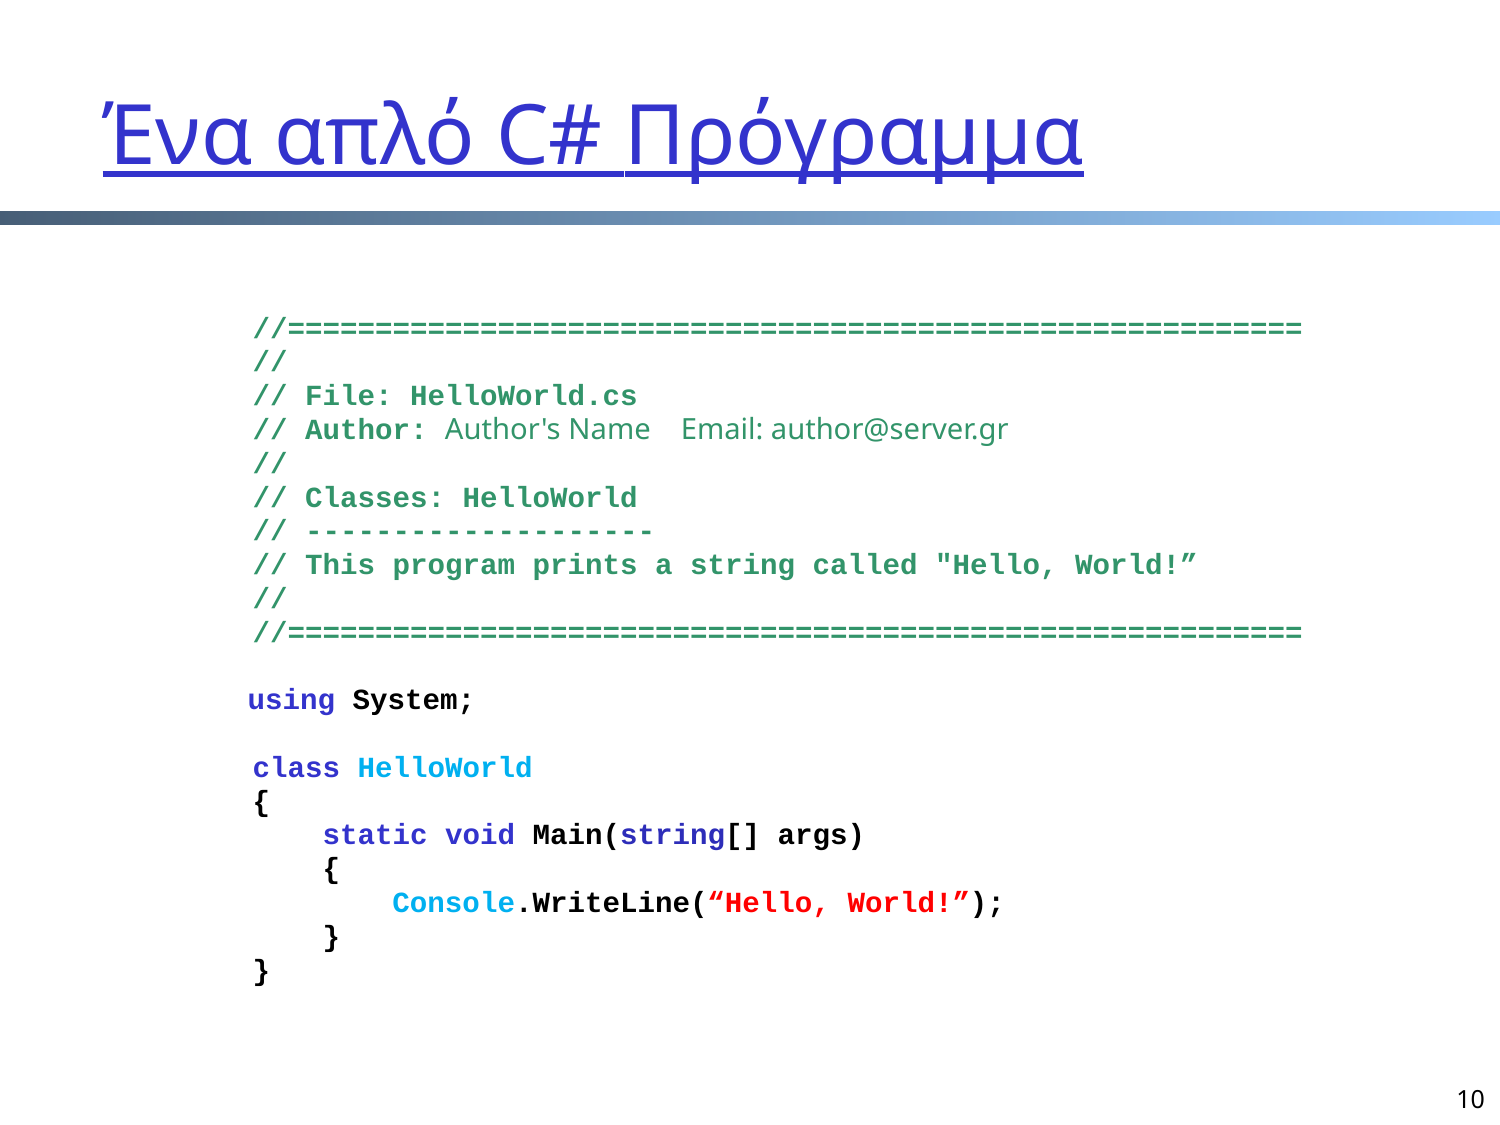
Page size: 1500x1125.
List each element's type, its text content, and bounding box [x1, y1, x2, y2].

slide_number 10 [1150, 1049, 1500, 1125]
title Ένα απλό C# Πρόγραμμα [87, 37, 1363, 225]
list //========================================================== // // File: HelloWorld.cs // Author: Author's Name Email: author@server.gr // // Classes: HelloWorld // -------------------- // This program prints a string called "Hello, World!” // //========================================================== using System; class HelloWorld { static void Main(string[] args) { Console.WriteLine(“Hello, World!”); } } [87, 262, 1363, 1025]
